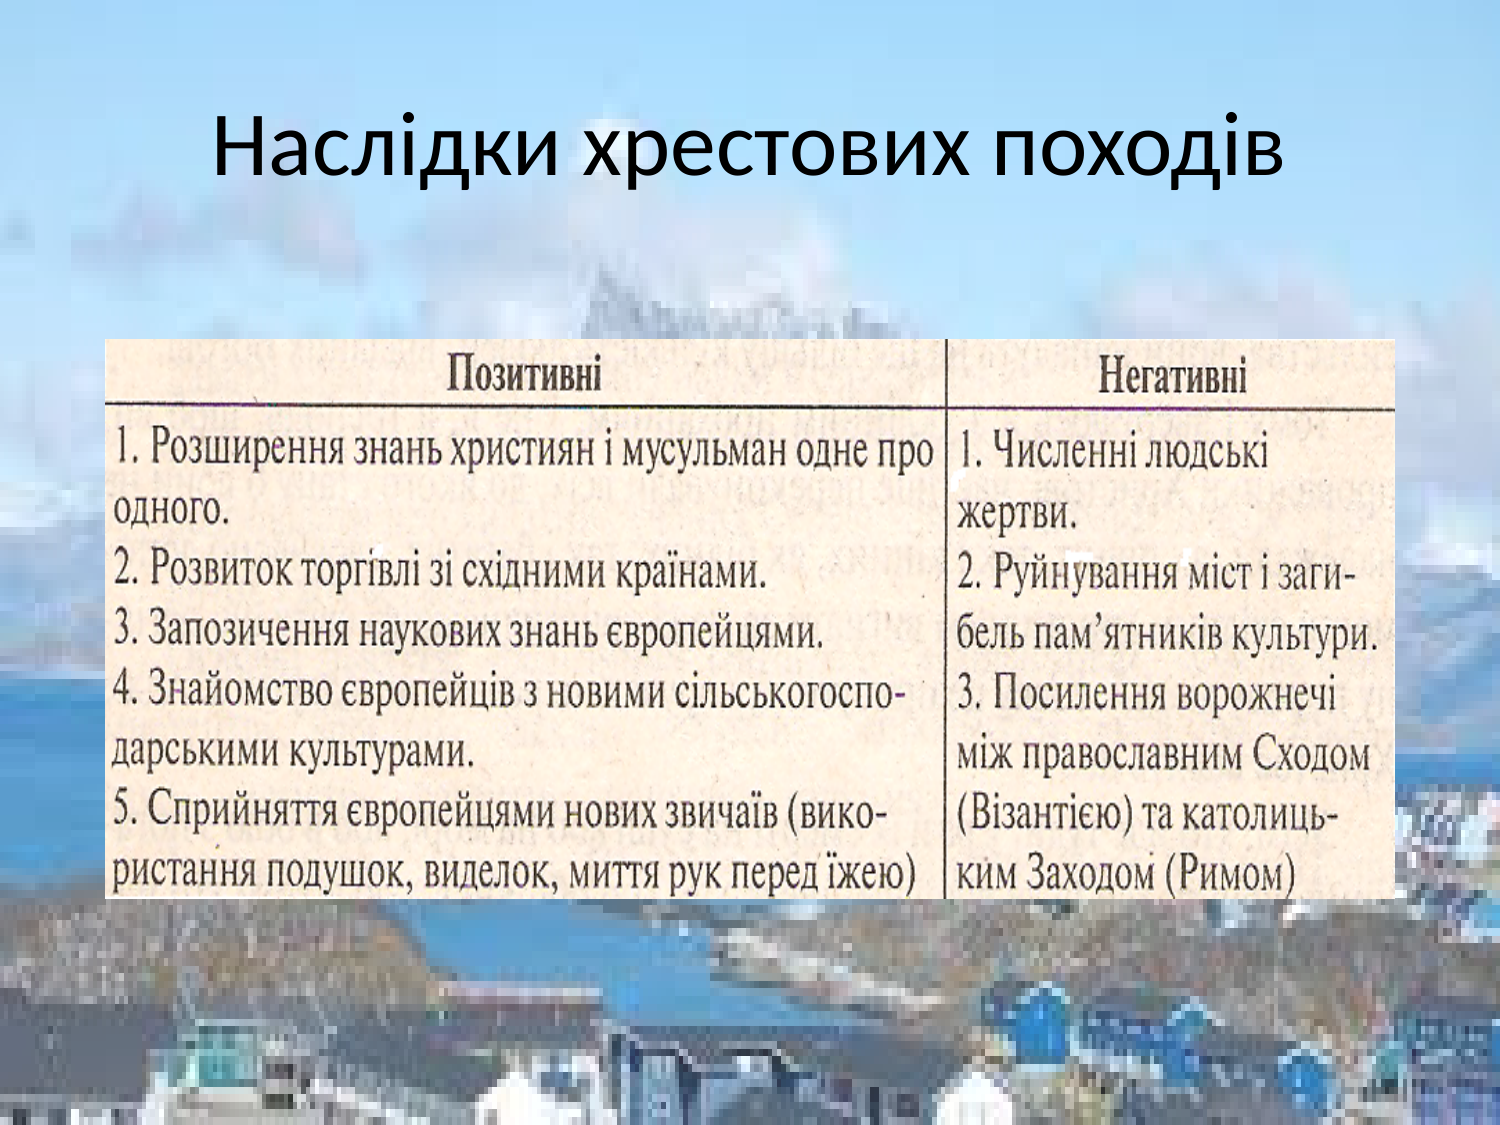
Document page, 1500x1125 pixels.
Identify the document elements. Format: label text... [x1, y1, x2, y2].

table_cell [0, 0, 1500, 1125]
picture [105, 339, 1395, 899]
title Наслідки хрестових походів [75, 45, 1425, 233]
